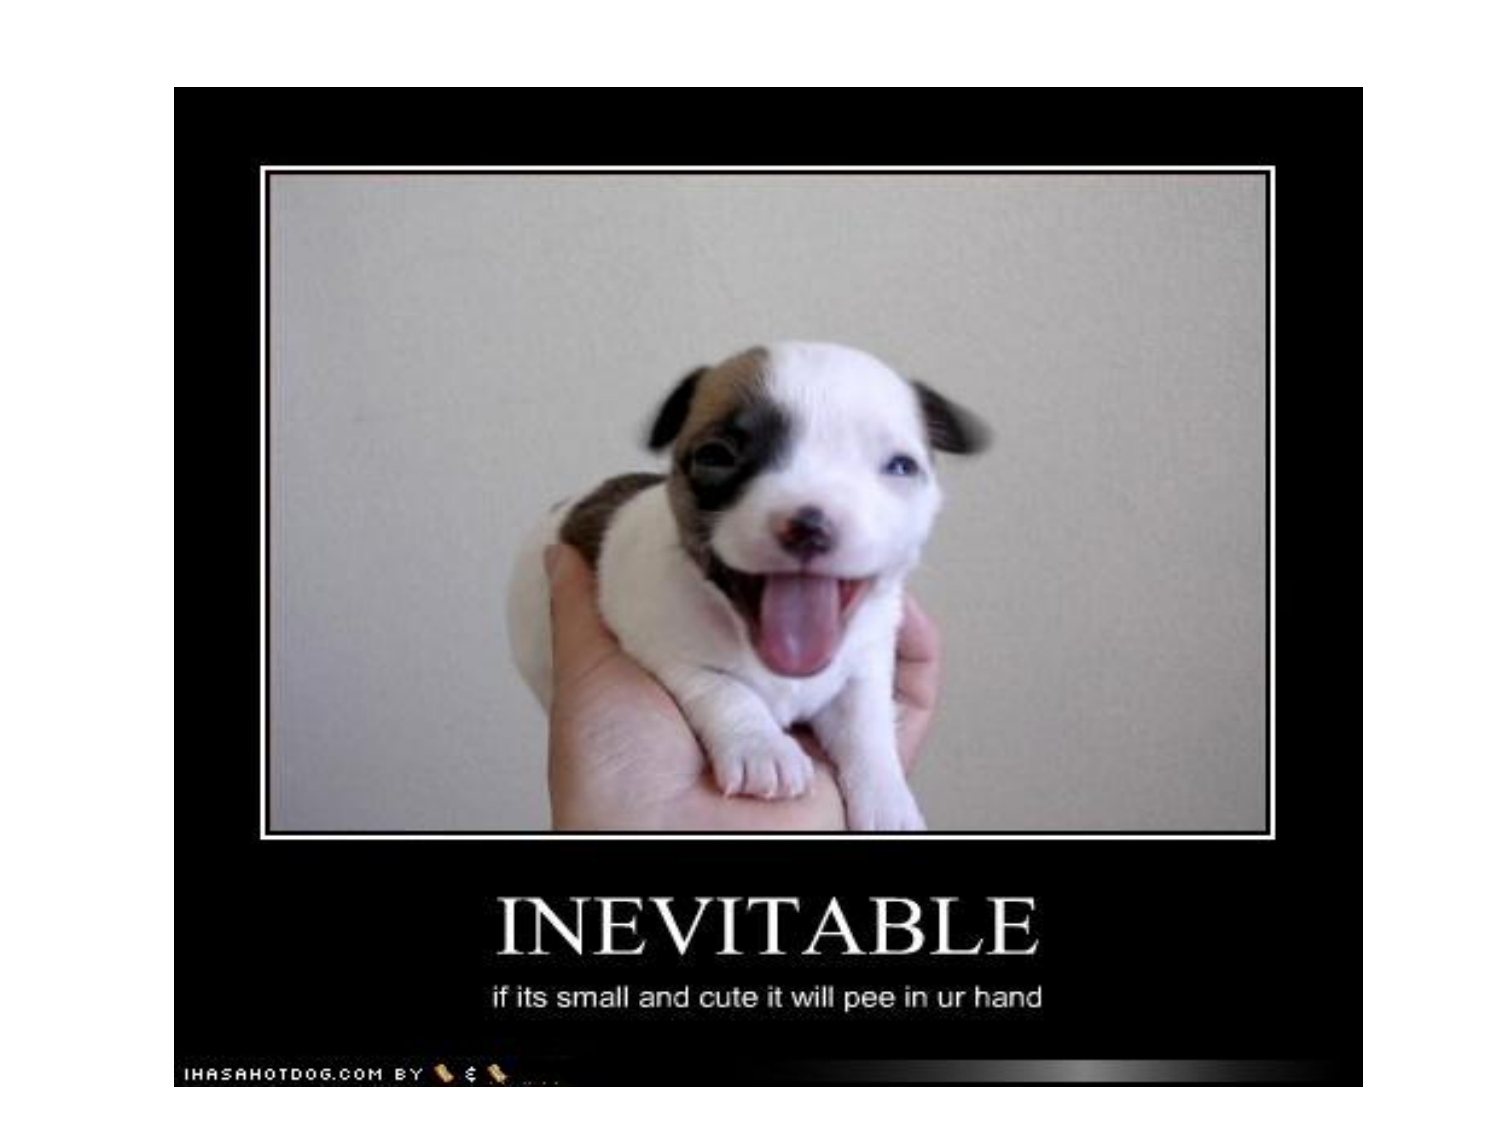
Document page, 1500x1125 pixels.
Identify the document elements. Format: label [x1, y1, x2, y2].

picture [174, 87, 1363, 1087]
